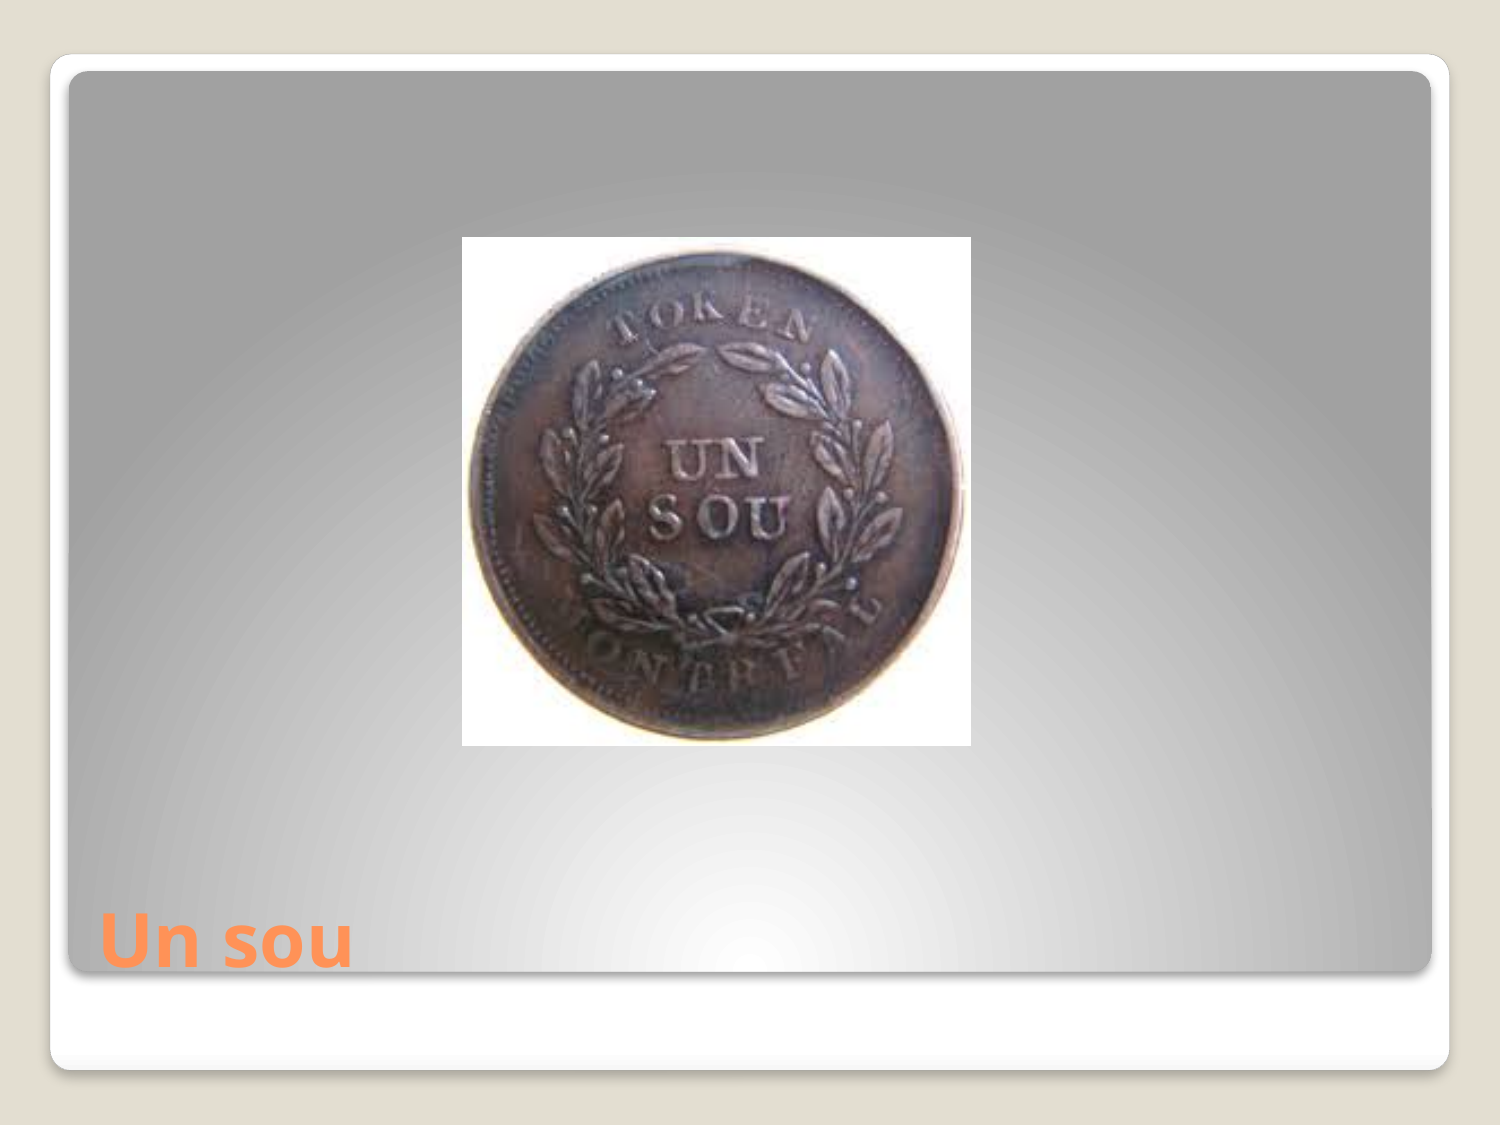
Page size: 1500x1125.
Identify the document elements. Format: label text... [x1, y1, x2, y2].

title Un sou [82, 817, 1425, 990]
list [462, 237, 971, 746]
